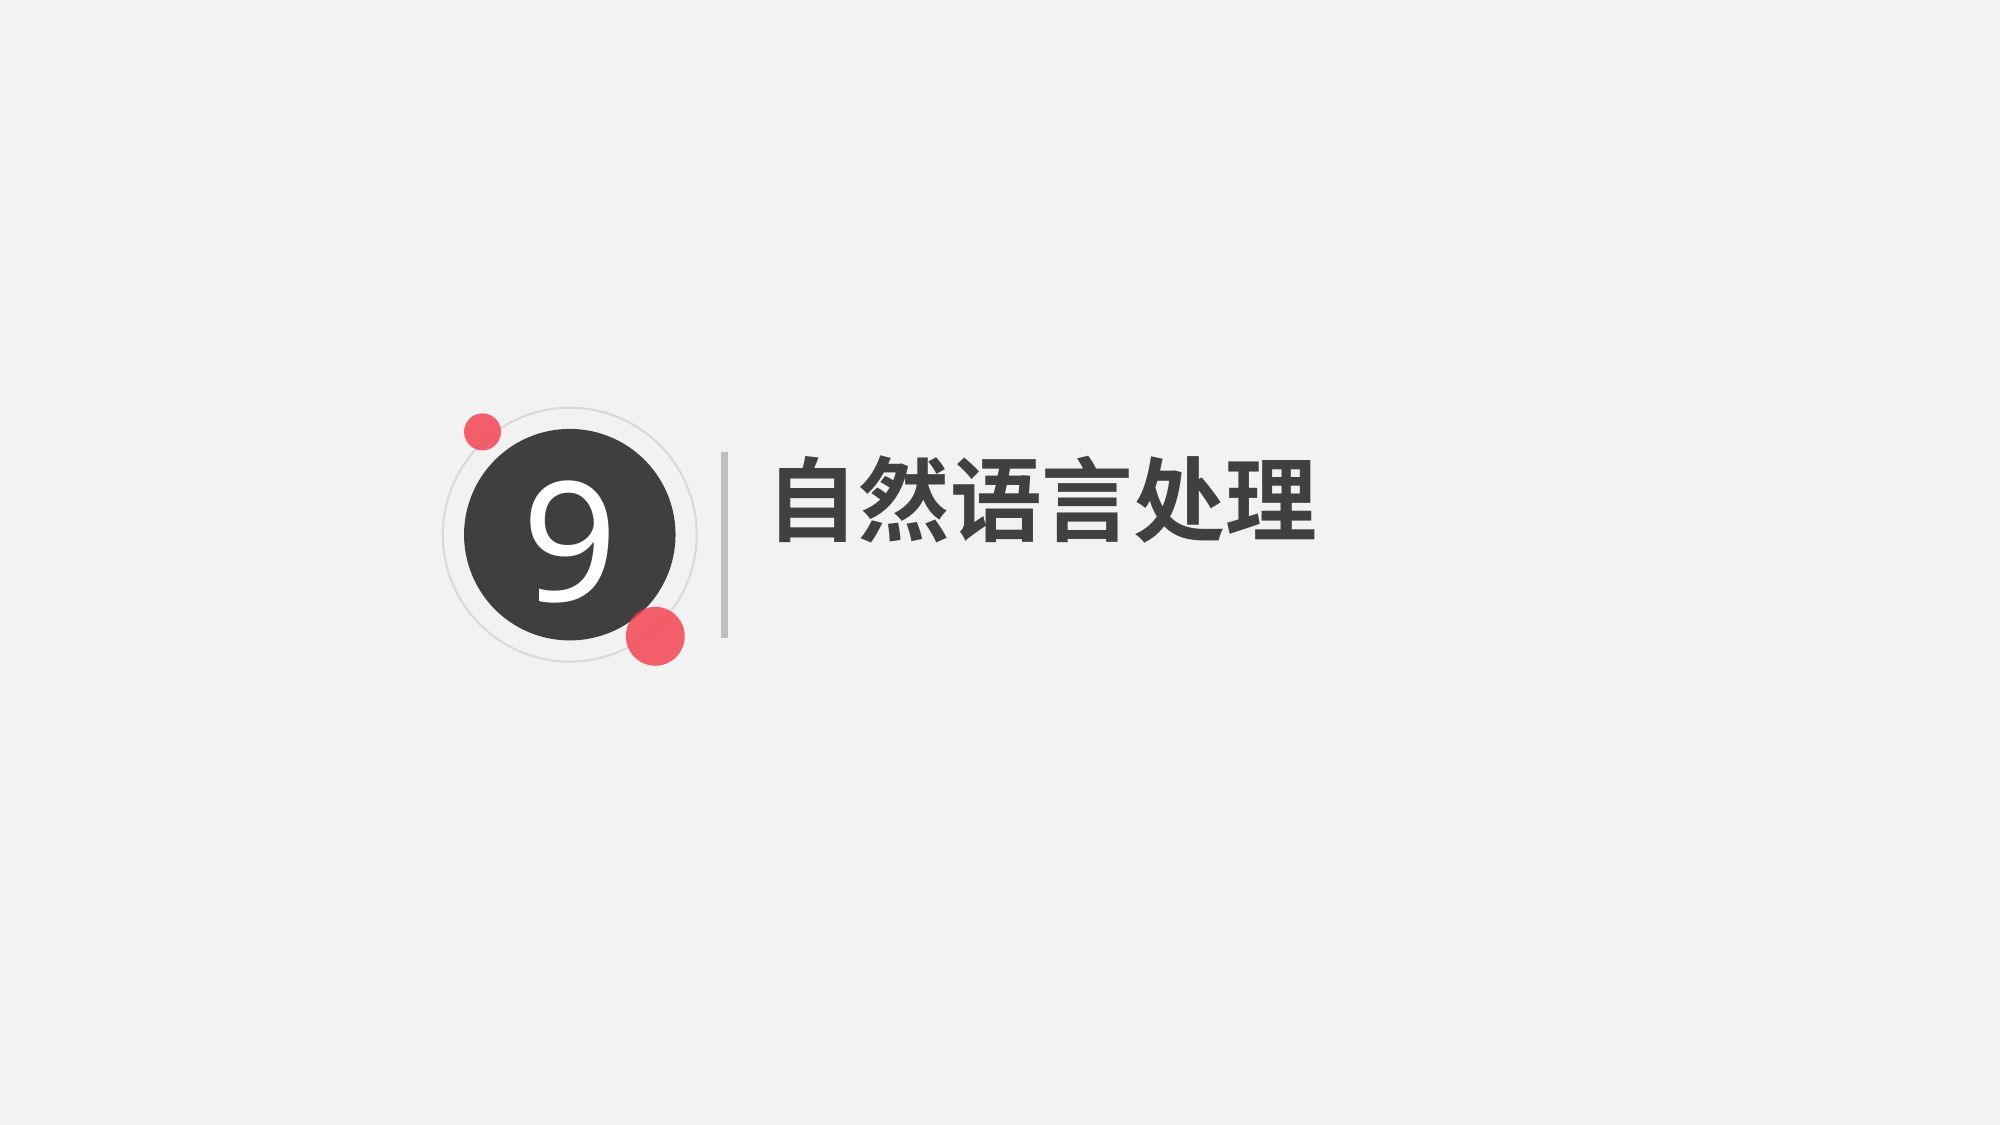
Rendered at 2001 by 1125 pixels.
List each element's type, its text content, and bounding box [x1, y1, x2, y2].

text_box 自然语言处理 [752, 435, 1522, 561]
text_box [442, 407, 697, 666]
